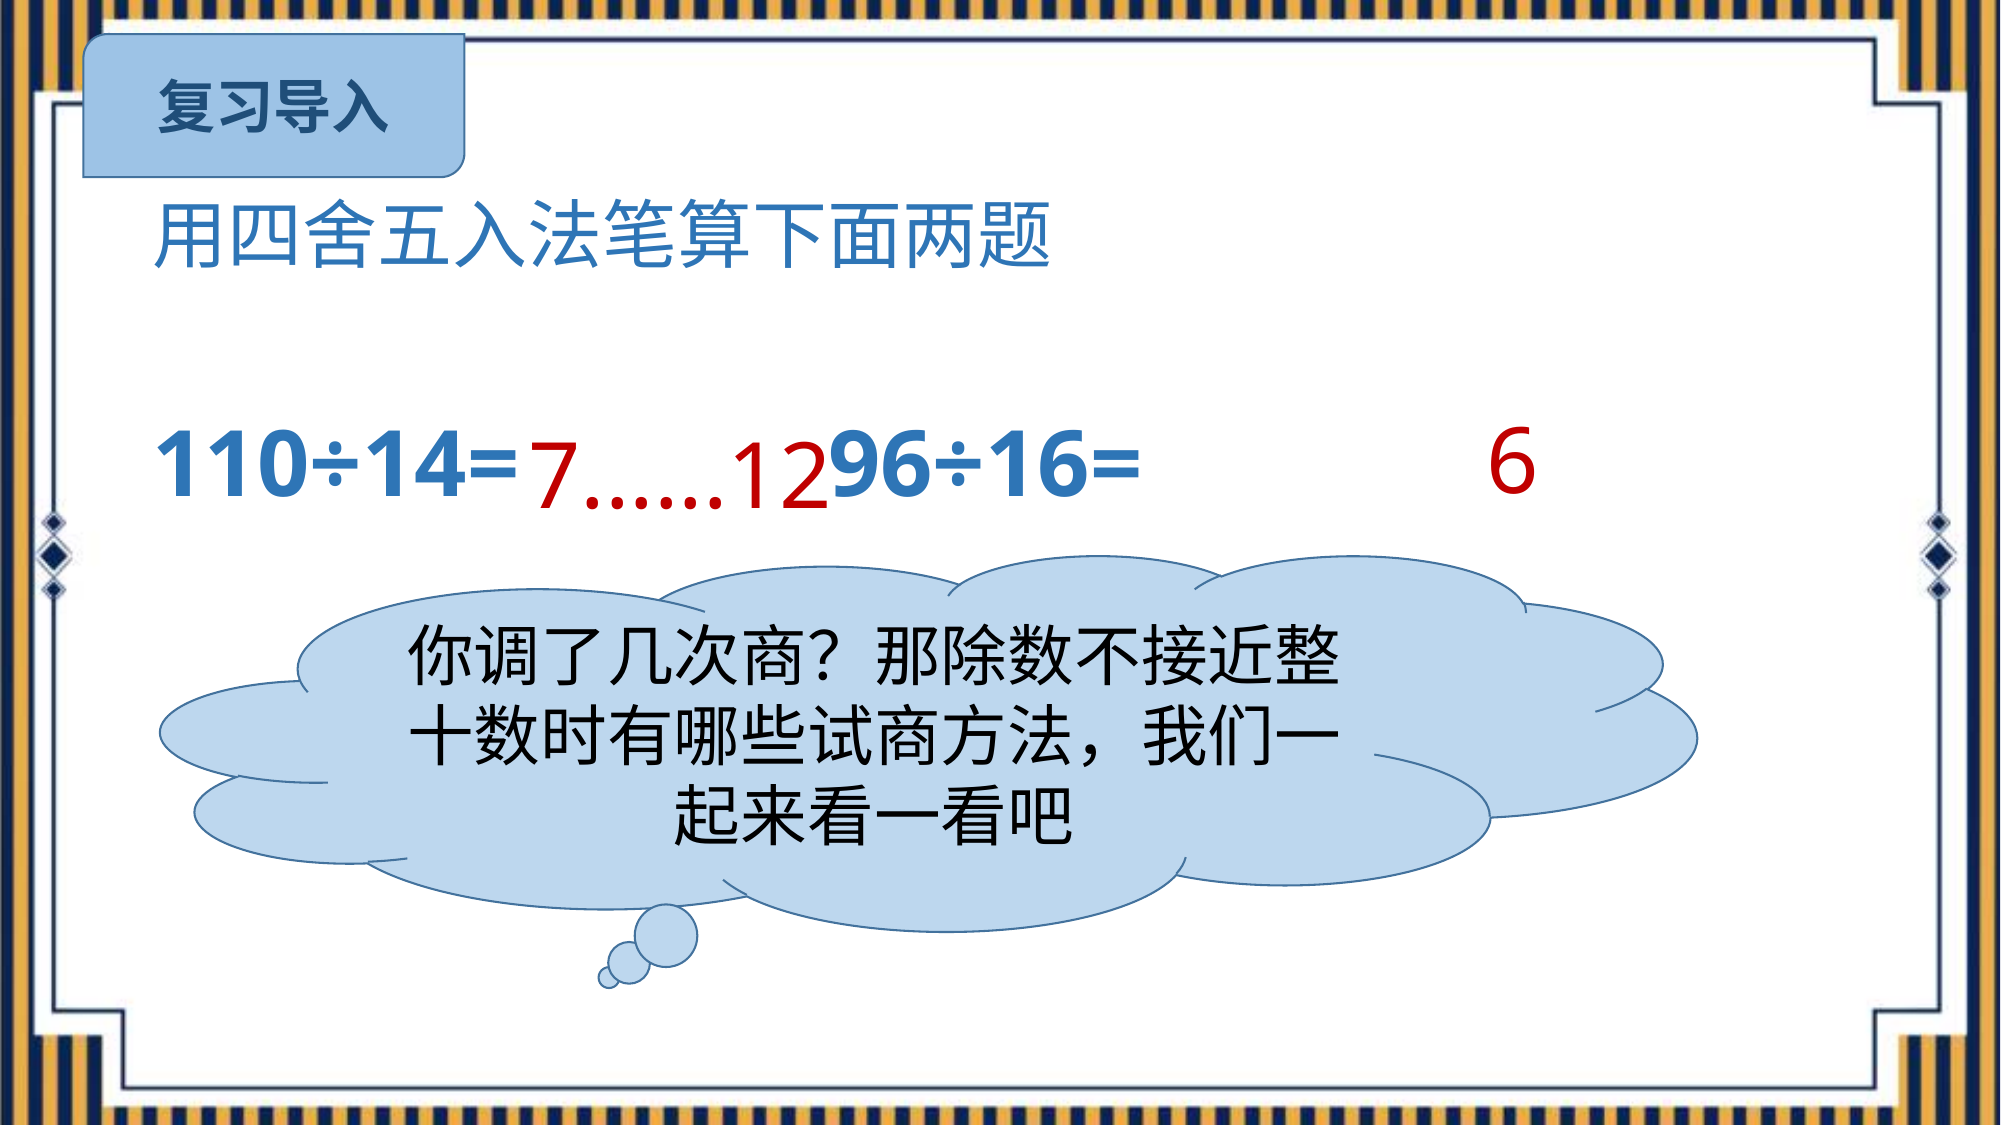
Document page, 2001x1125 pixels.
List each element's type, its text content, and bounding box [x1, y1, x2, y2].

title 用四舍五入法笔算下面两题 [137, 199, 1863, 278]
text_box 复习导入 [82, 32, 466, 179]
text_box 7......12 [513, 409, 995, 518]
picture [0, 0, 2001, 1125]
text_box 你调了几次商？那除数不接近整十数时有哪些试商方法，我们一起来看一看吧 [158, 555, 1699, 990]
text_box 6 [1471, 394, 1953, 503]
list 110÷14= 96÷16= [137, 409, 1863, 572]
